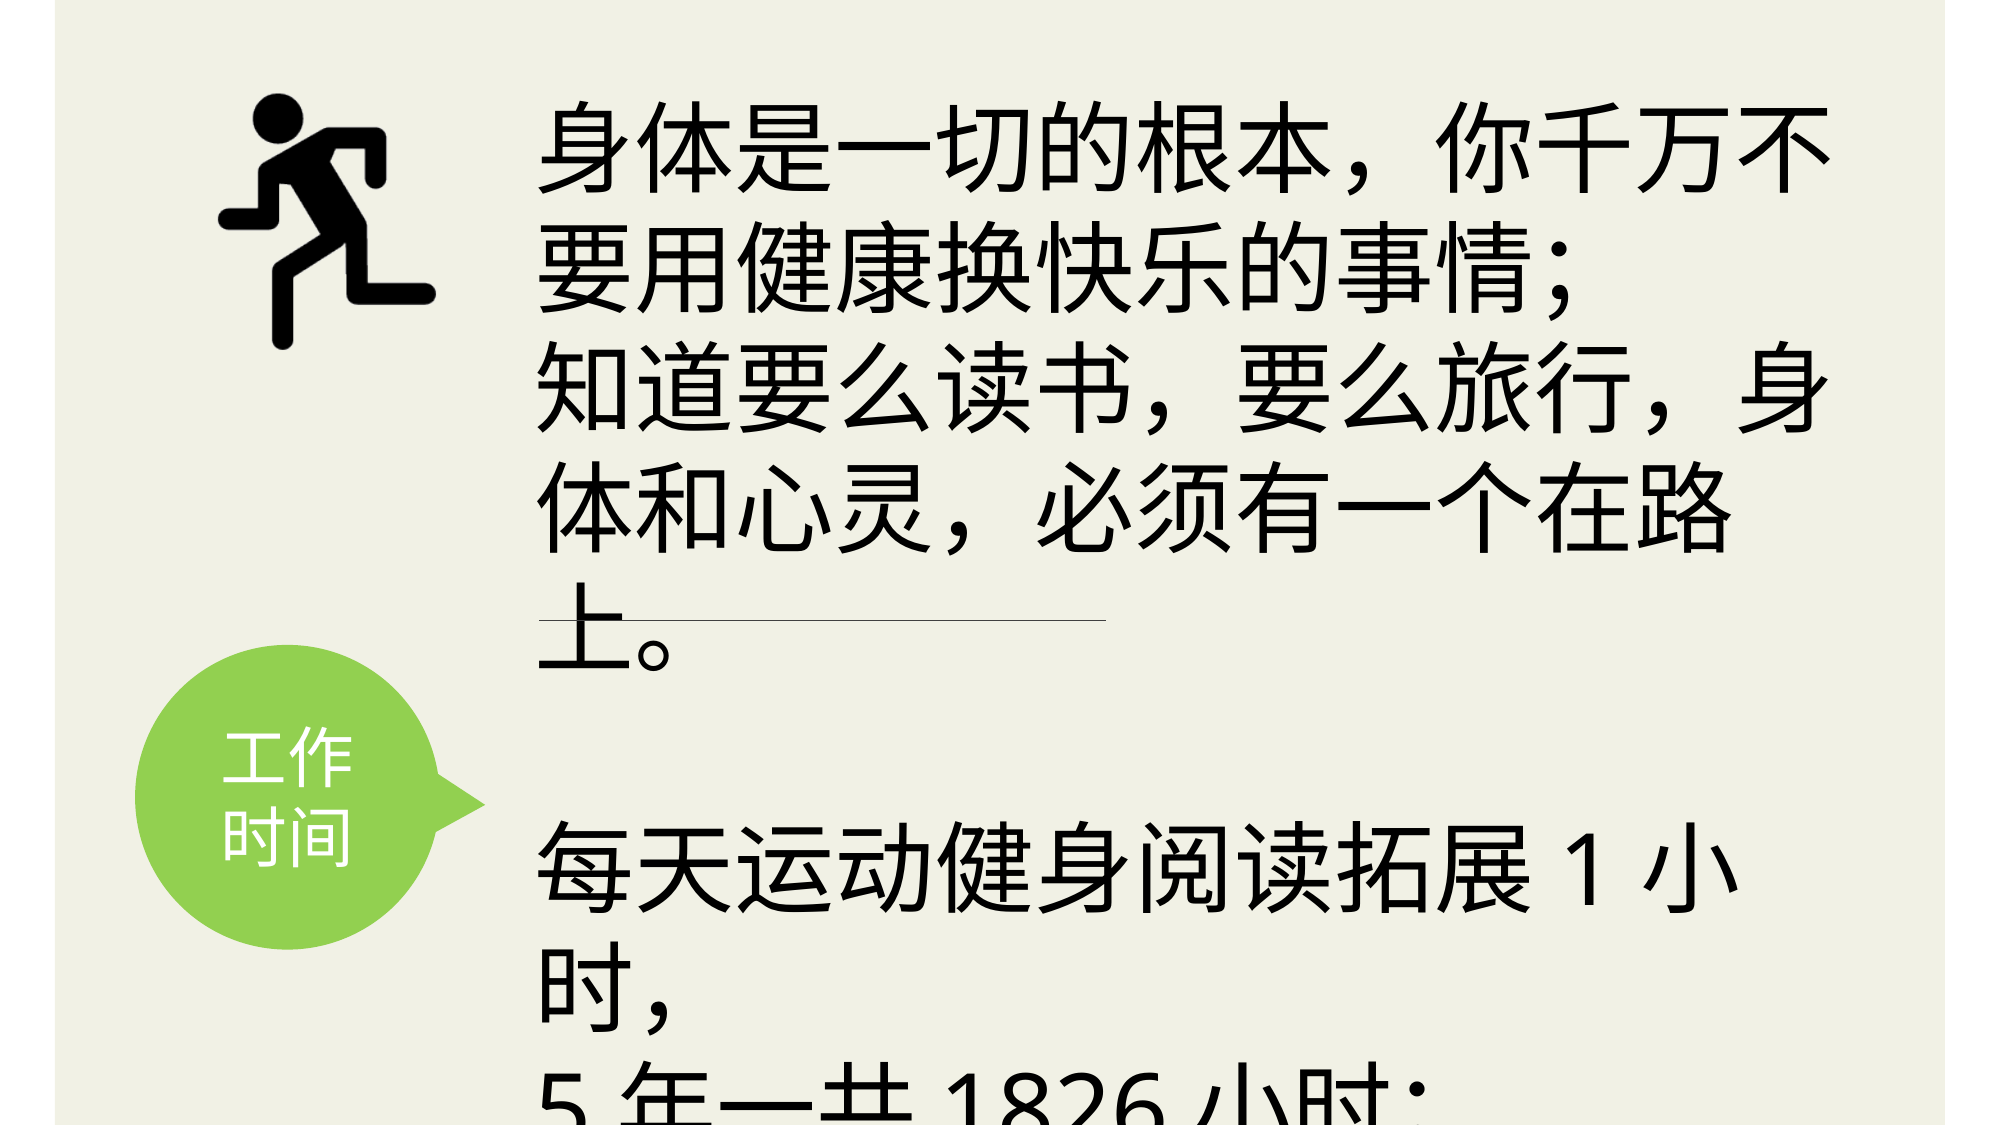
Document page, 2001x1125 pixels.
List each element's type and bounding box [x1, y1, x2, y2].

text_box [134, 674, 196, 921]
text_box [236, 942, 339, 951]
text_box [196, 78, 1886, 942]
